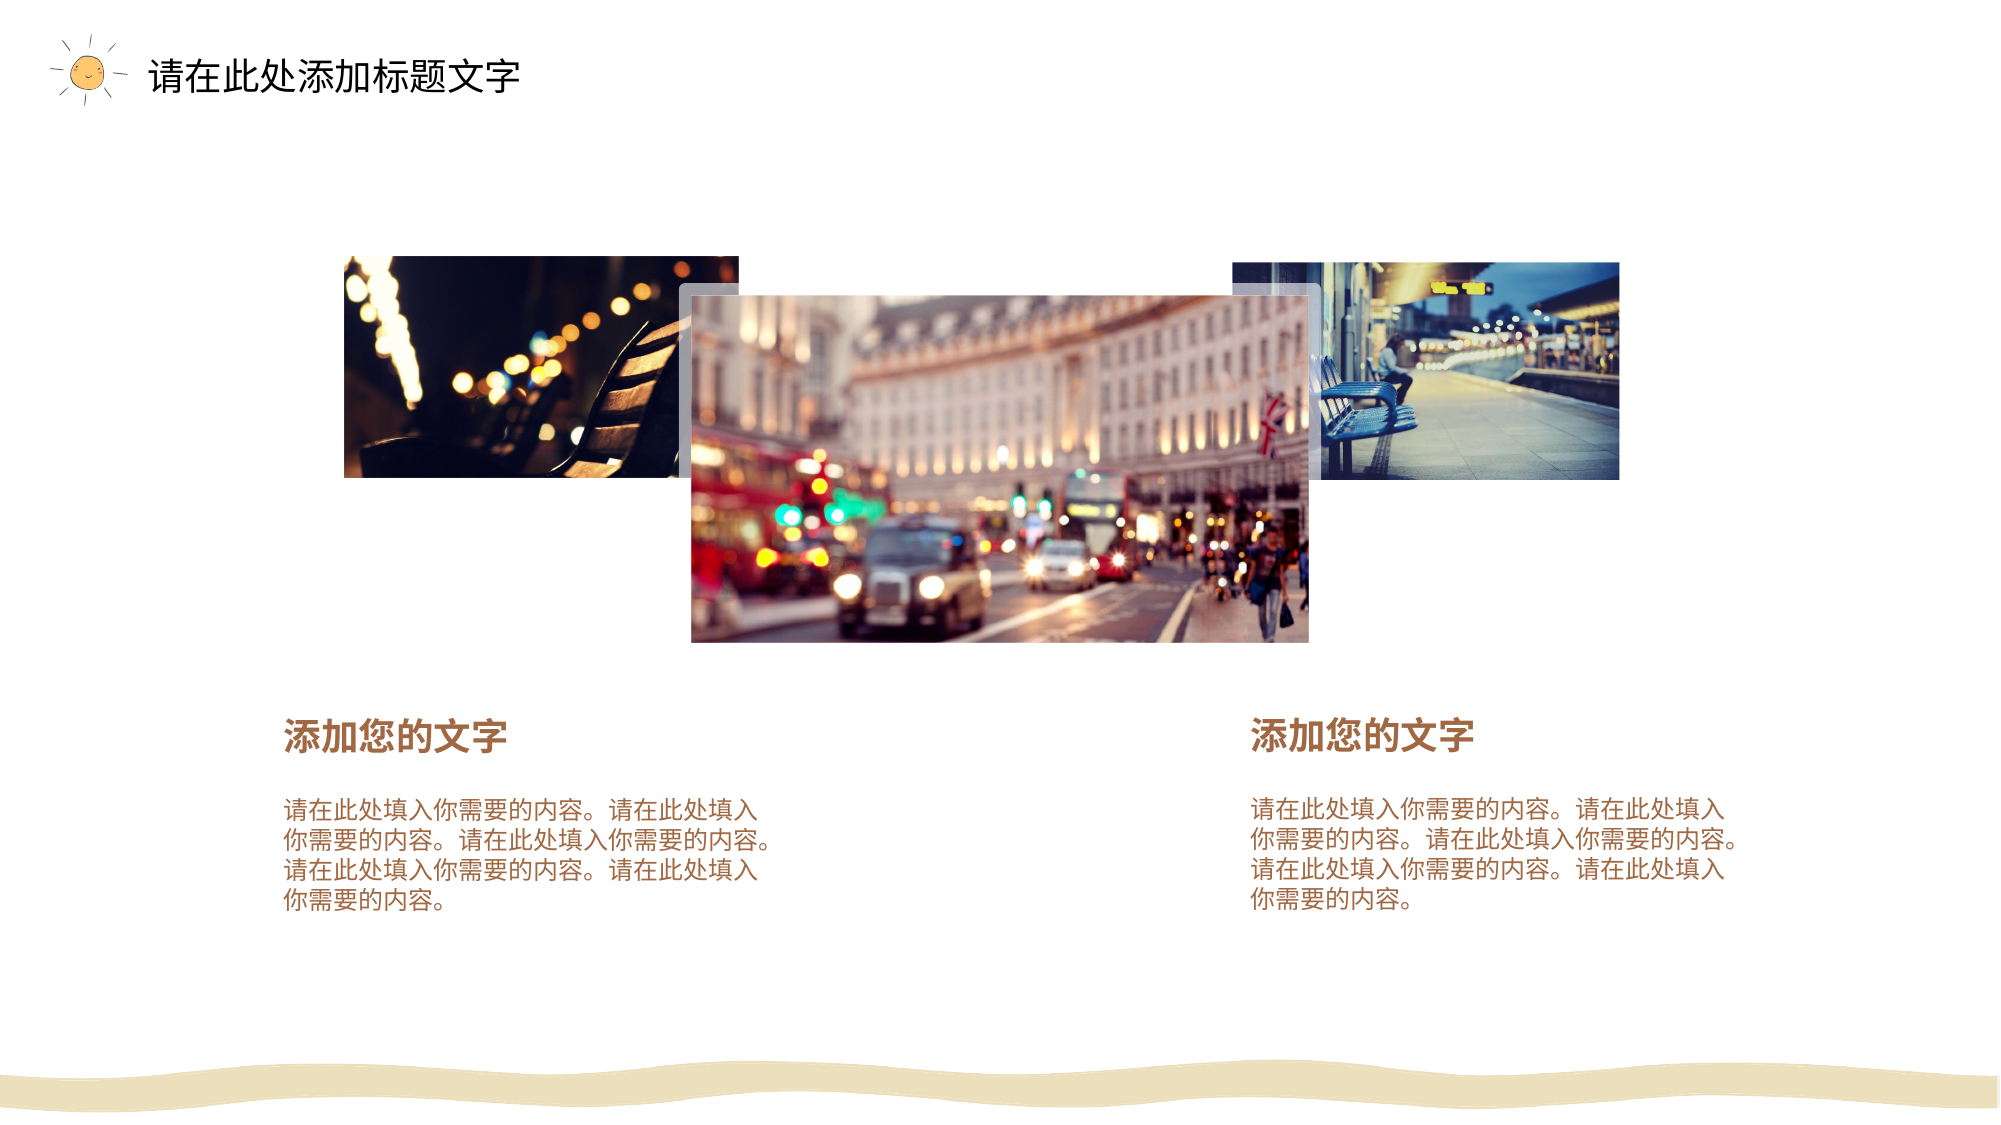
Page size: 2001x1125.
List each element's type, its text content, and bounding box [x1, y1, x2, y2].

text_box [1235, 704, 1742, 923]
picture [49, 33, 128, 107]
text_box 请在此处添加标题文字 [128, 45, 552, 106]
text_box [268, 705, 775, 924]
picture [0, 1049, 2000, 1125]
picture [344, 256, 1620, 643]
